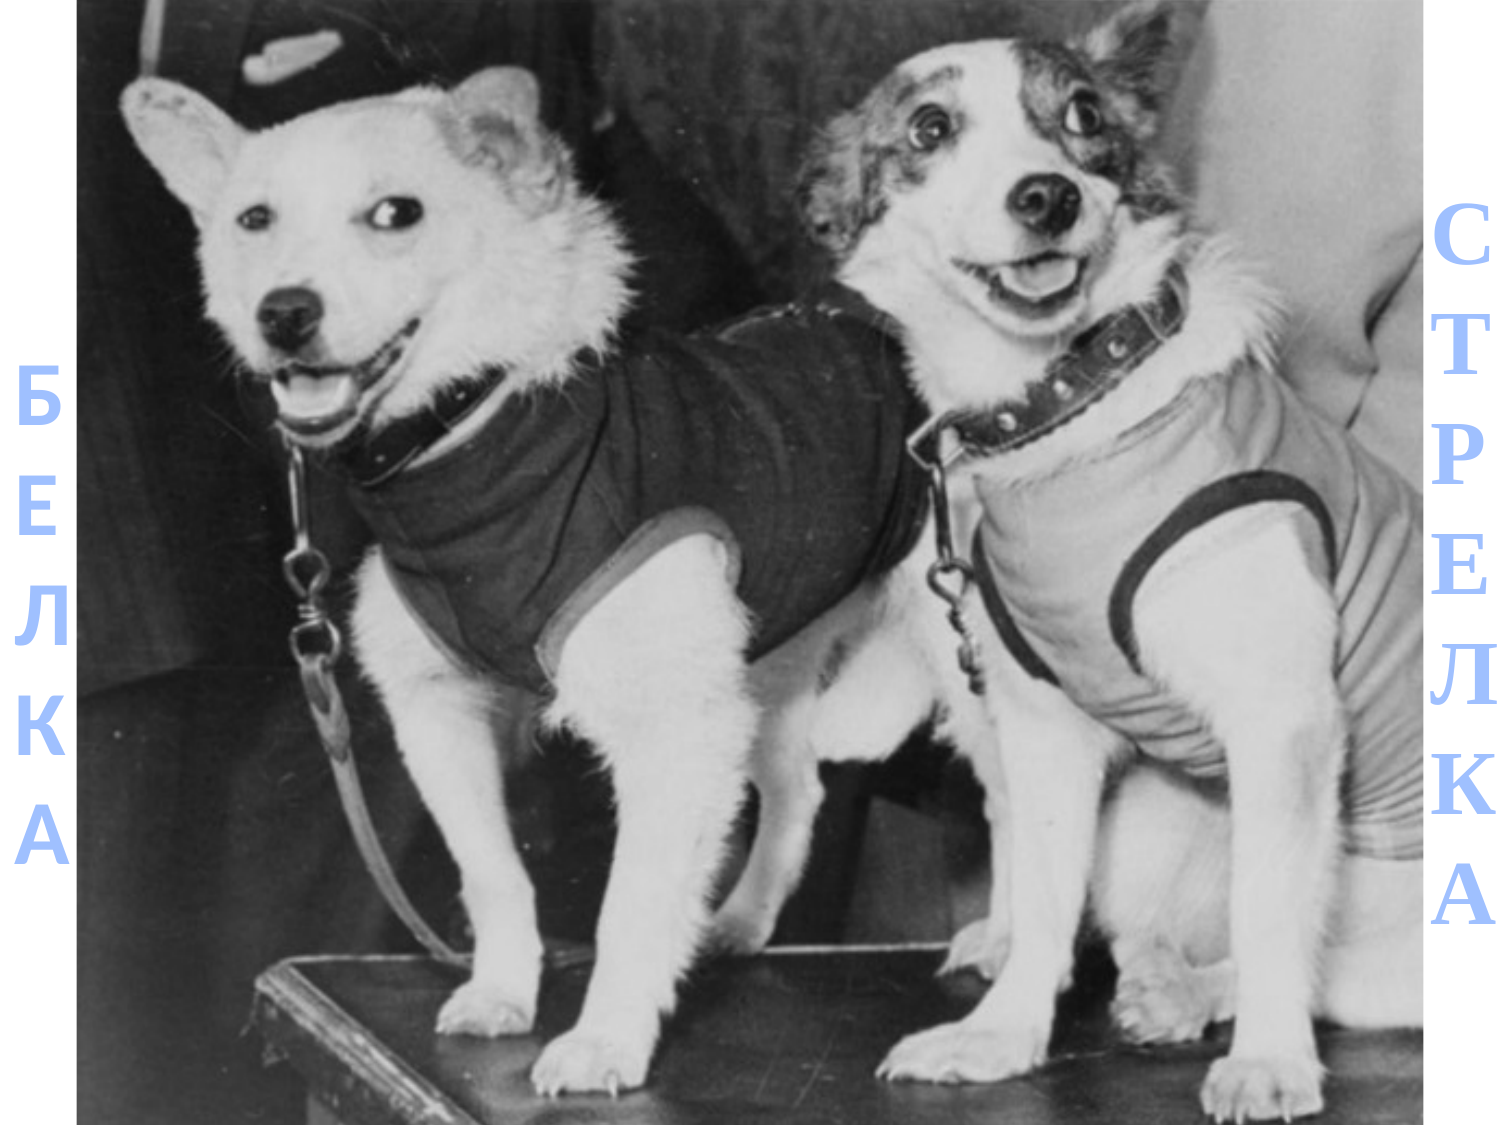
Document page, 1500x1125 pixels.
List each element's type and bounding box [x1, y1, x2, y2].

text_box [0, 0, 1452, 1125]
